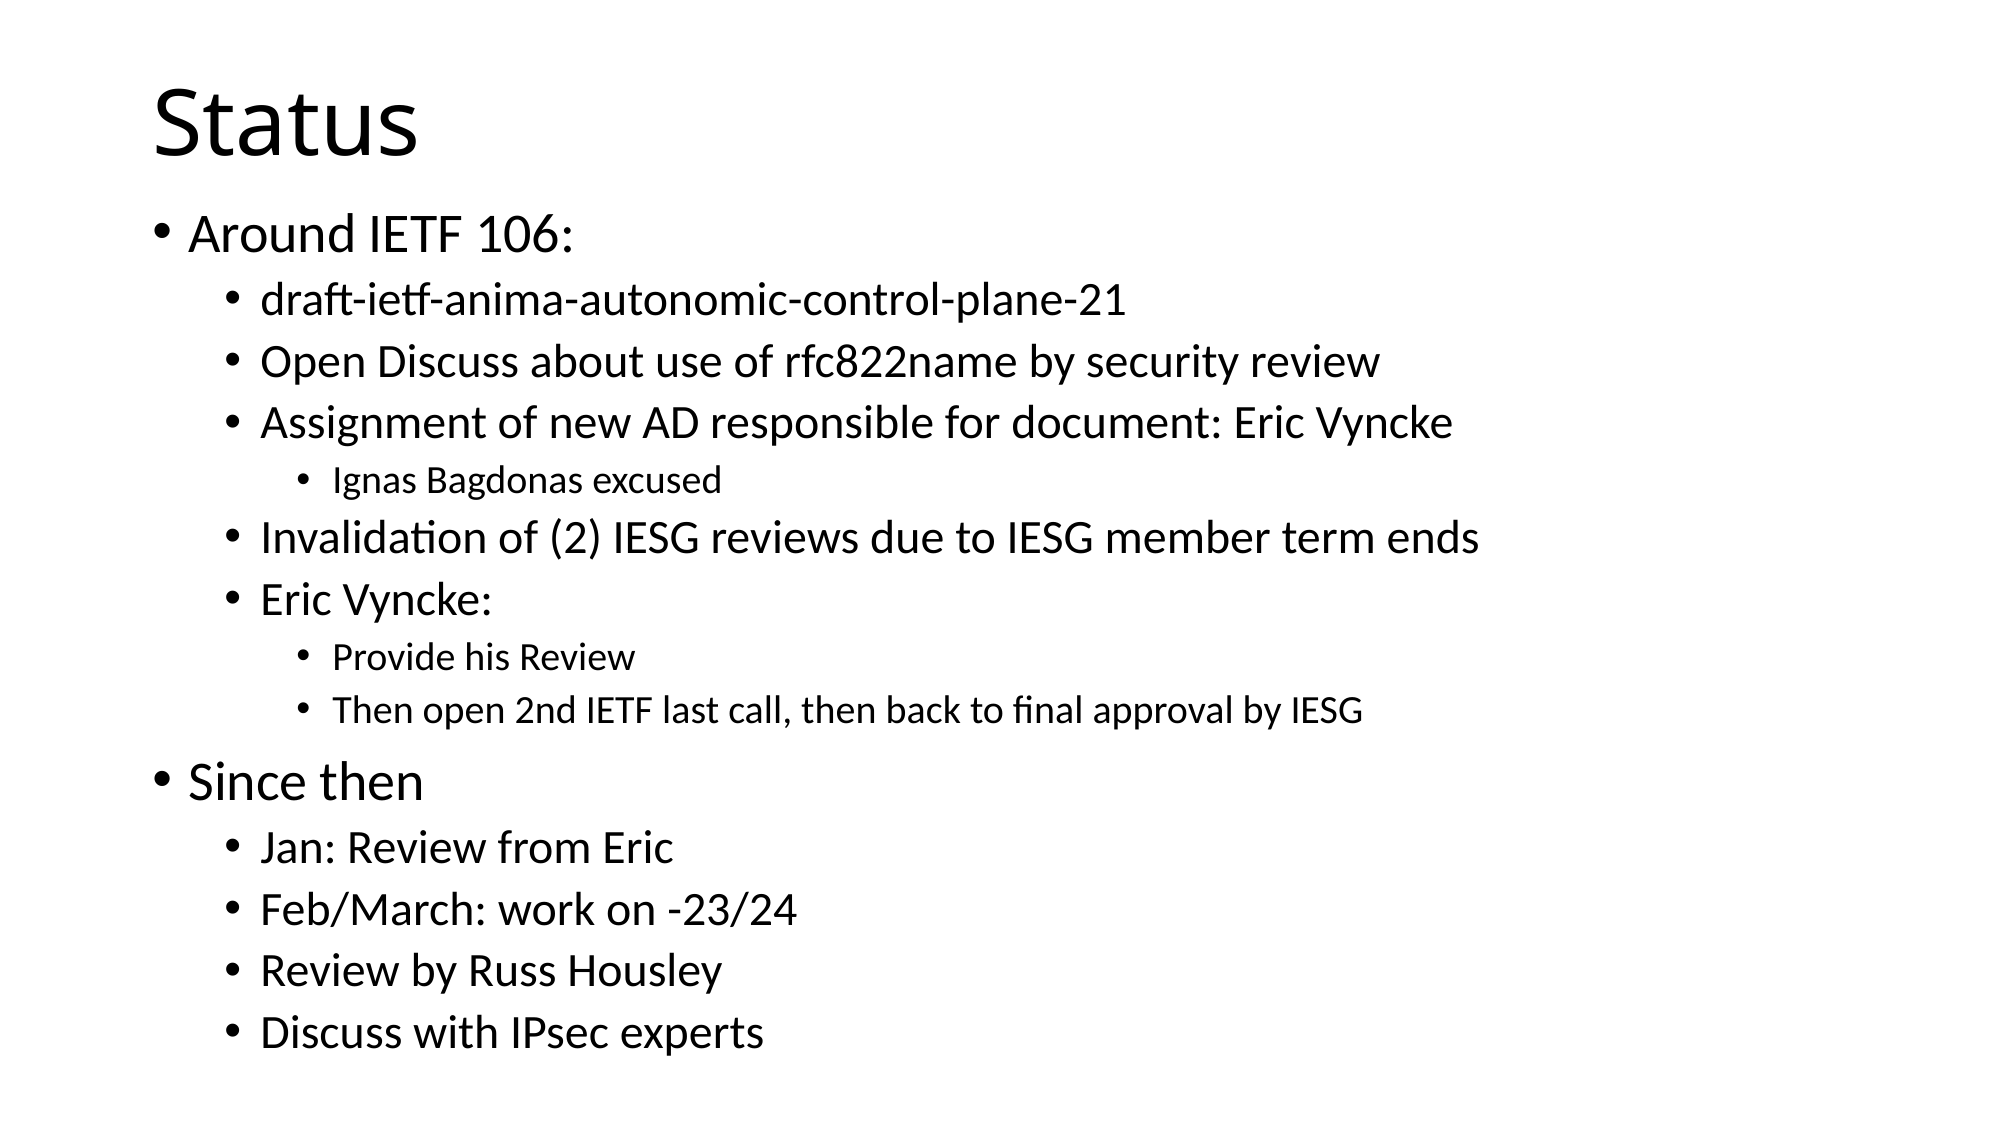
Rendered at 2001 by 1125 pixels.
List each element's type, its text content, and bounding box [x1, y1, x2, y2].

list Around IETF 106: draft-ietf-anima-autonomic-control-plane-21 Open Discuss about use of rfc822name by security review Assignment of new AD responsible for document: Eric Vyncke Ignas Bagdonas excused Invalidation of (2) IESG reviews due to IESG member term ends Eric Vyncke: Provide his Review Then open 2nd IETF last call, then back to final approval by IESG Since then Jan: Review from Eric Feb/March: work on -23/24 Review by Russ Housley Discuss with IPsec experts [137, 196, 1863, 1070]
title Status [137, 59, 1863, 192]
